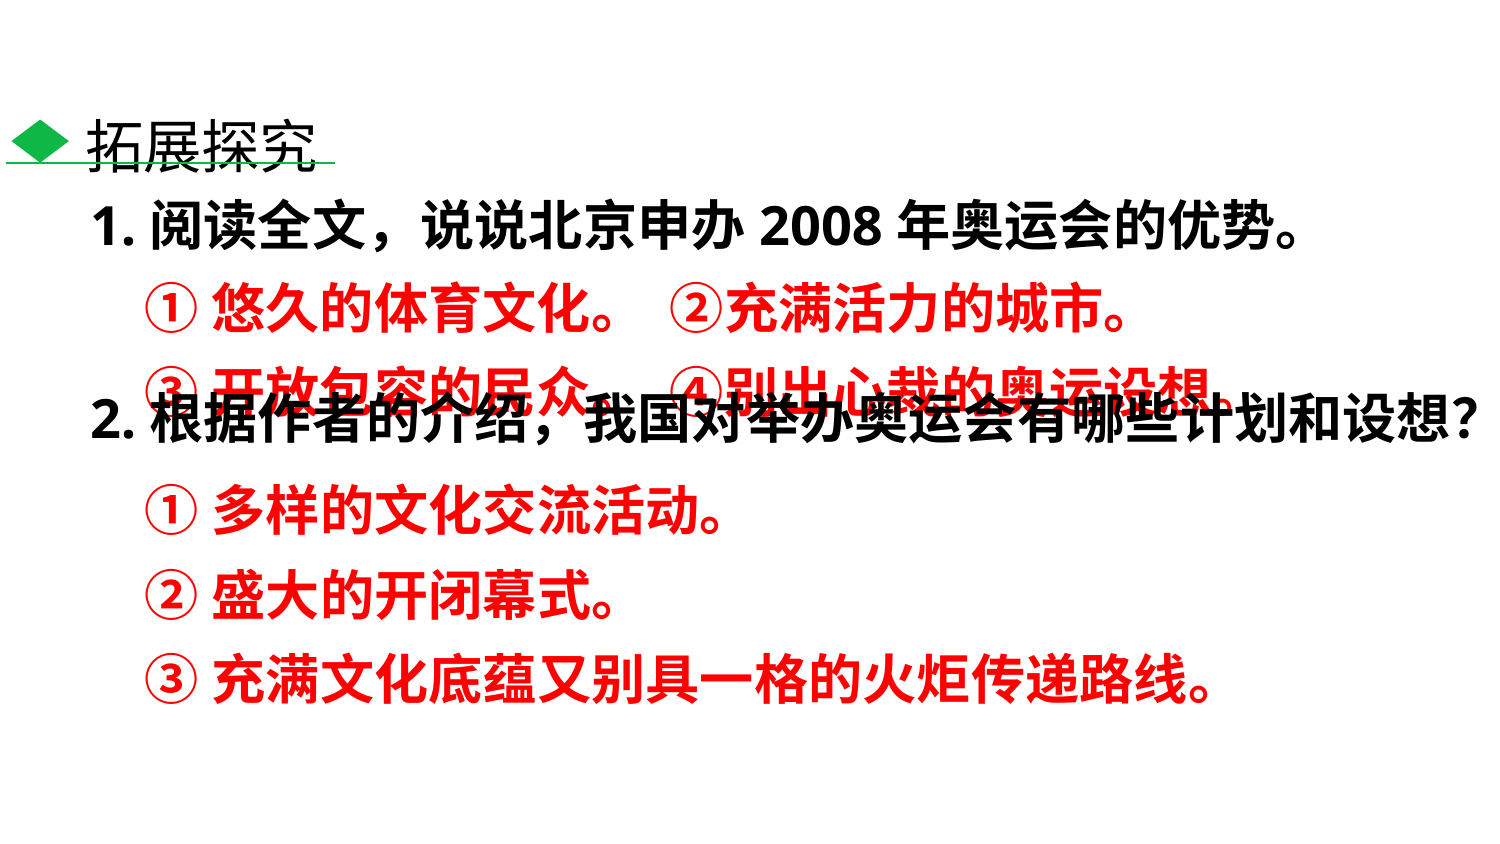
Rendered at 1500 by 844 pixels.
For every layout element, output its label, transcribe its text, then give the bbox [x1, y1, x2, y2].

text_box 1.阅读全文，说说北京申办2008年奥运会的优势。 [75, 183, 1391, 264]
text_box ①悠久的体育文化。 ②充满活力的城市。 ③开放包容的民众。 ④别出心裁的奥运设想。 [129, 247, 1372, 376]
text_box ①多样的文化交流活动。 ②盛大的开闭幕式。 ③充满文化底蕴又别具一格的火炬传递路线。 [129, 449, 1223, 718]
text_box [5, 102, 336, 189]
text_box 2.根据作者的介绍，我国对举办奥运会有哪些计划和设想？ [75, 376, 1500, 457]
